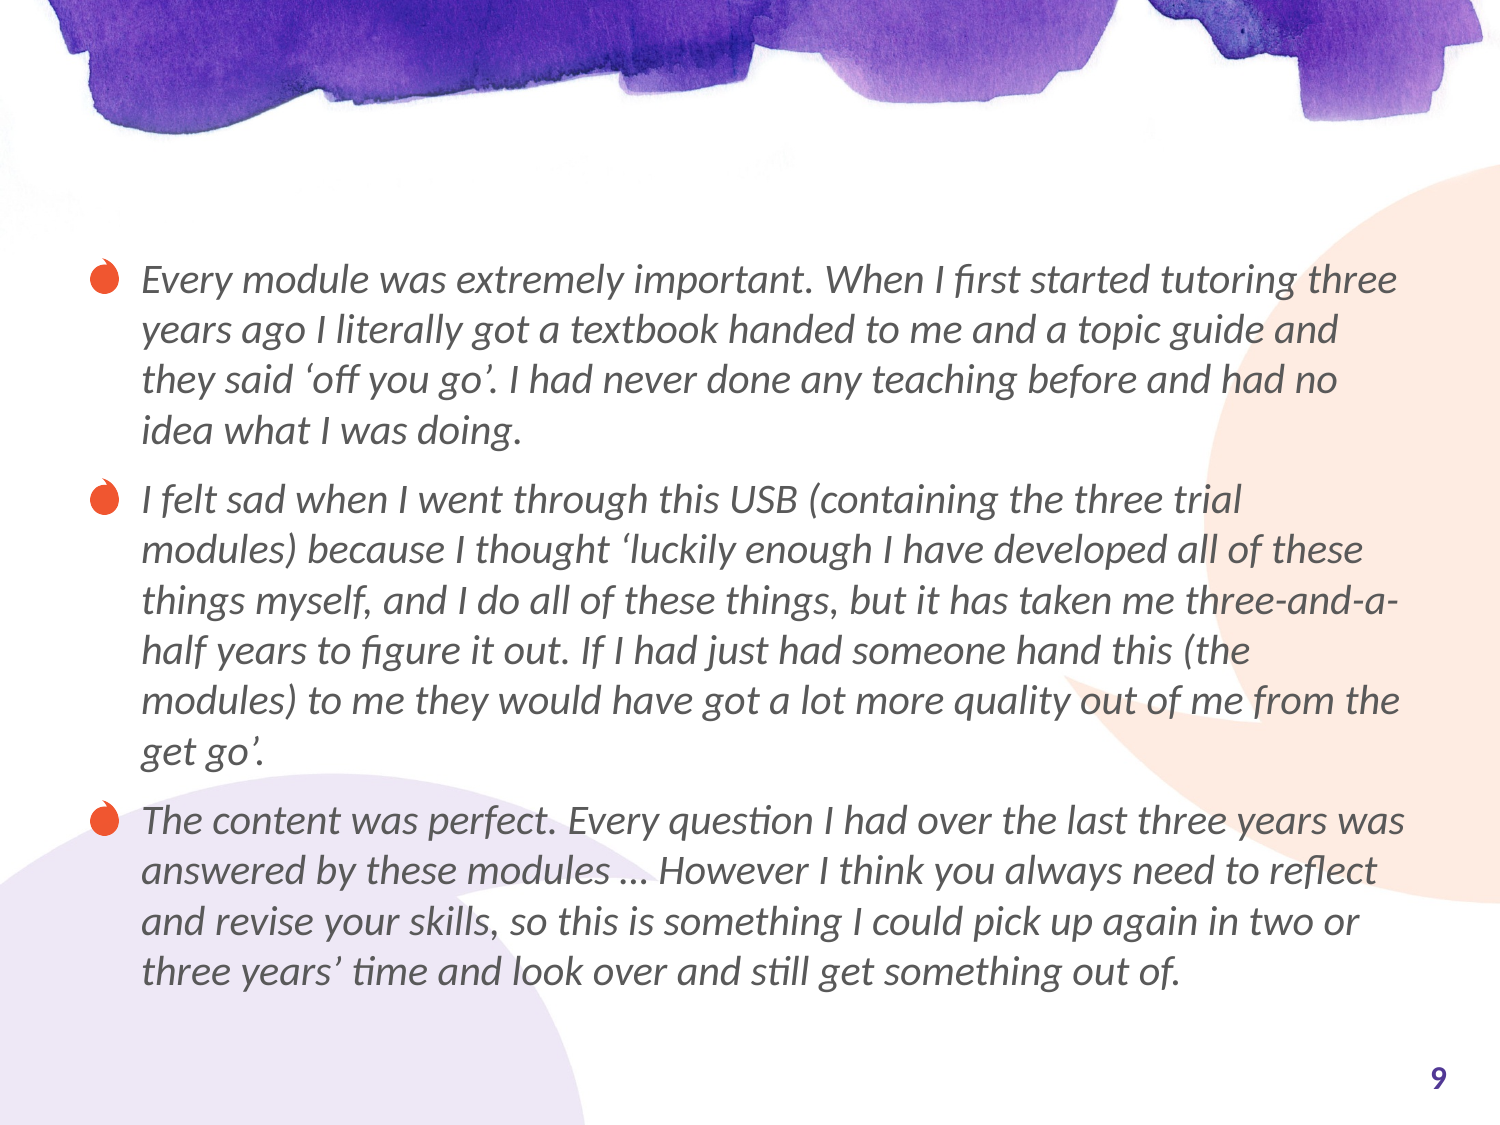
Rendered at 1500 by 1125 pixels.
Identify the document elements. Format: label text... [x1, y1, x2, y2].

picture [0, 0, 1500, 1125]
slide_number 9 [1246, 1046, 1462, 1107]
list Every module was extremely important. When I first started tutoring three years ago I literally got a textbook handed to me and a topic guide and they said ‘off you go’. I had never done any teaching before and had no idea what I was doing. I felt sad when I went through this USB (containing the three trial modules) because I thought ‘luckily enough I have developed all of these things myself, and I do all of these things, but it has taken me three-and-a-half years to figure it out. If I had just had someone hand this (the modules) to me they would have got a lot more quality out of me from the get go’. The content was perfect. Every question I had over the last three years was answered by these modules … However I think you always need to reflect and revise your skills, so this is something I could pick up again in two or three years’ time and look over and still get something out of. [75, 243, 1424, 1005]
